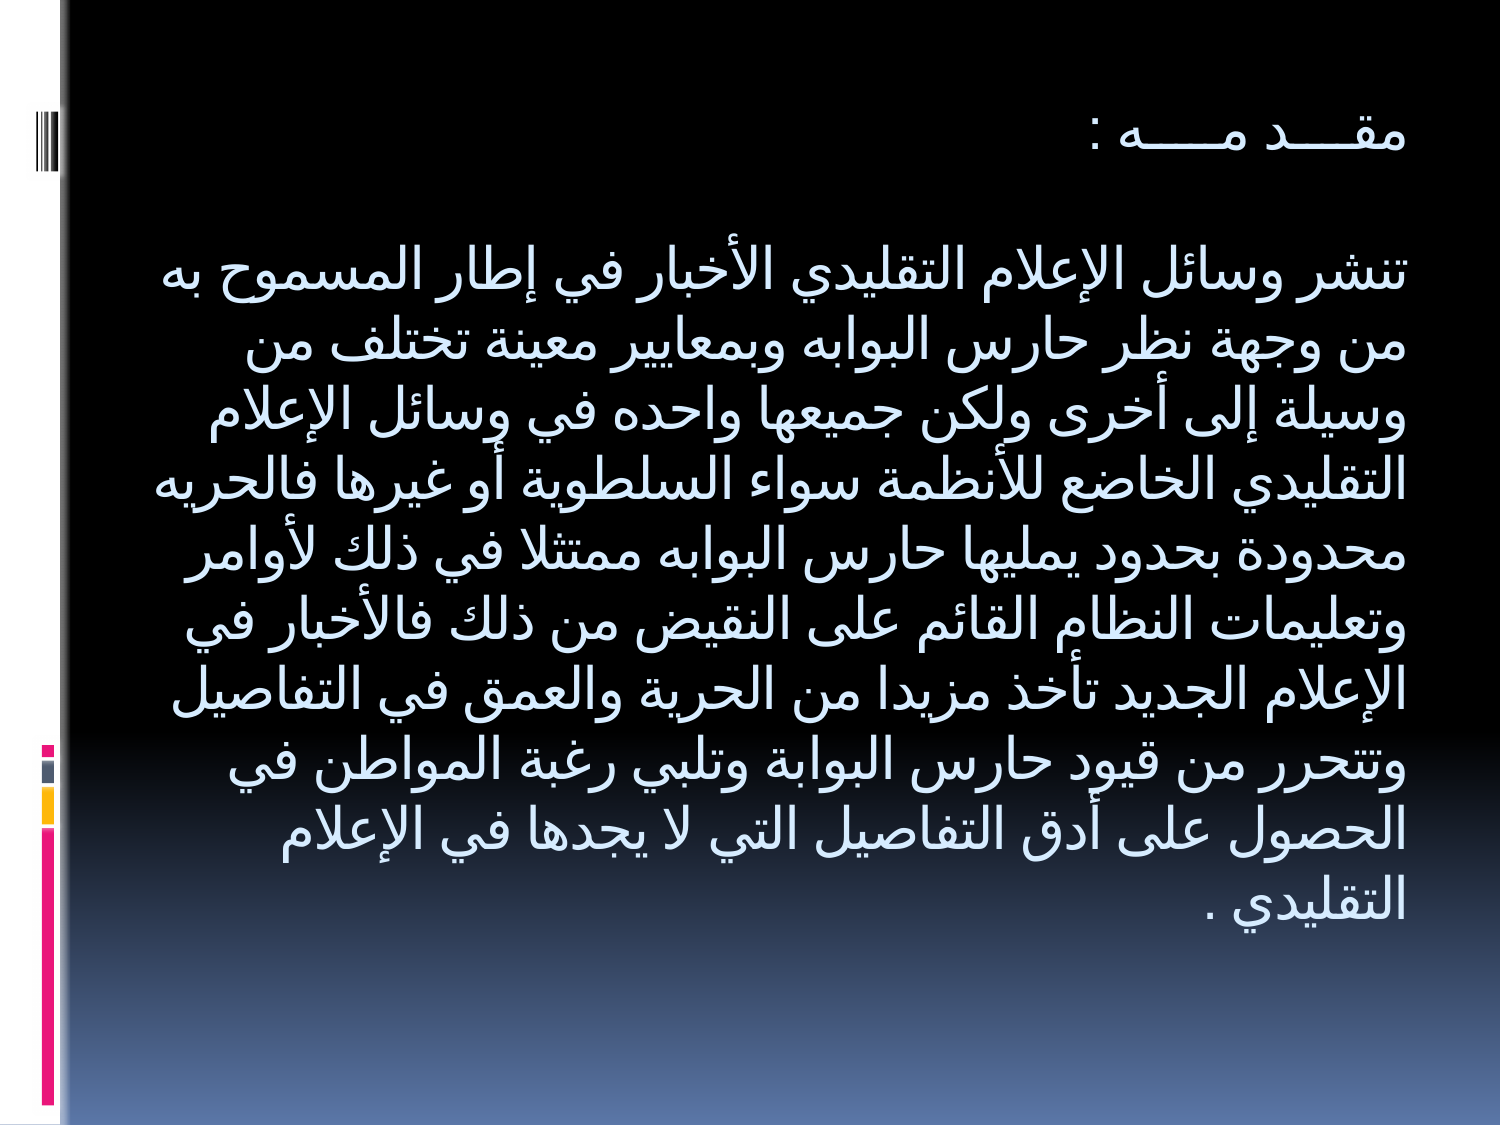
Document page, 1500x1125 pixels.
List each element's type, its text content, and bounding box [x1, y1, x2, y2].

title مقــــد مـــــه : تنشر وسائل الإعلام التقليدي الأخبار في إطار المسموح به من وجهة نظر حارس البوابه وبمعايير معينة تختلف من وسيلة إلى أخرى ولكن جميعها واحده في وسائل الإعلام التقليدي الخاضع للأنظمة سواء السلطوية أو غيرها فالحريه محدودة بحدود يمليها حارس البوابه ممتثلا في ذلك لأوامر وتعليمات النظام القائم على النقيض من ذلك فالأخبار في الإعلام الجديد تأخذ مزيدا من الحرية والعمق في التفاصيل وتتحرر من قيود حارس البوابة وتلبي رغبة المواطن في الحصول على أدق التفاصيل التي لا يجدها في الإعلام التقليدي . [117, 83, 1425, 1079]
